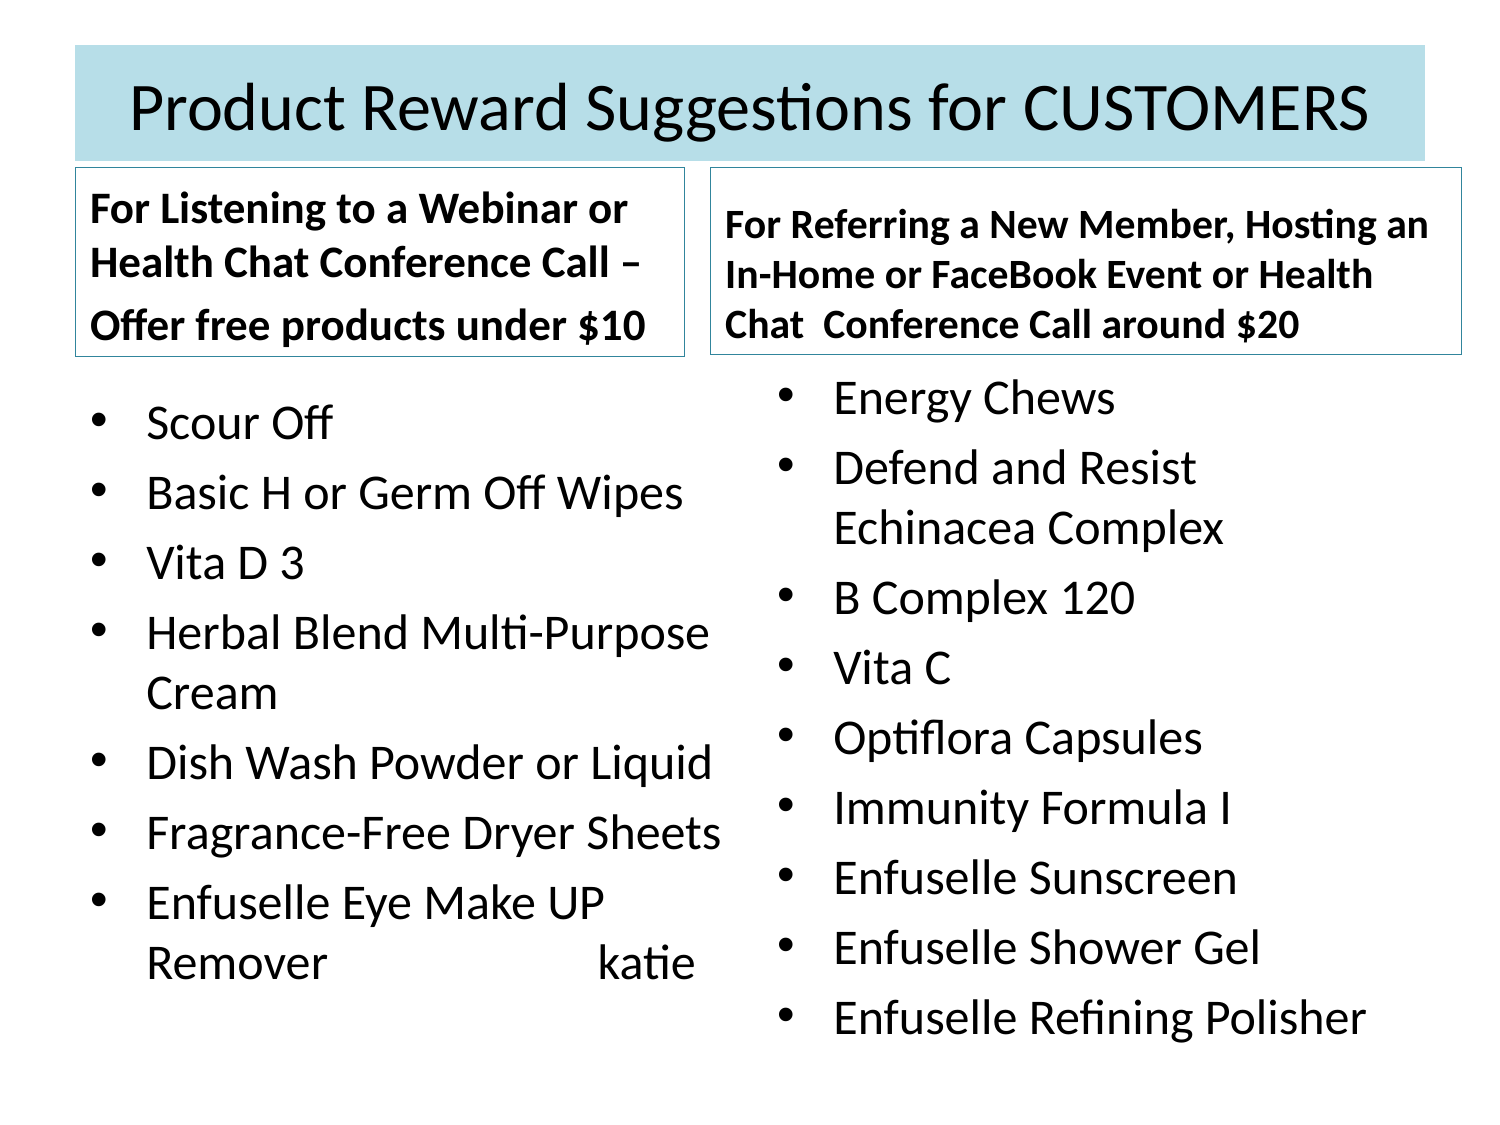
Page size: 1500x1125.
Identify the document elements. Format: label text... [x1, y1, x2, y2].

title Product Reward Suggestions for CUSTOMERS [75, 45, 1425, 161]
list Scour Off Basic H or Germ Off Wipes Vita D 3 Herbal Blend Multi-Purpose Cream Dish Wash Powder or Liquid Fragrance-Free Dryer Sheets Enfuselle Eye Make UP Remover katie [75, 381, 738, 1067]
list For Listening to a Webinar or Health Chat Conference Call – Offer free products under $10 [75, 167, 685, 357]
list For Referring a New Member, Hosting an In-Home or FaceBook Event or Health Chat Conference Call around $20 [710, 167, 1462, 355]
list Energy Chews Defend and Resist Echinacea Complex B Complex 120 Vita C Optiflora Capsules Immunity Formula I Enfuselle Sunscreen Enfuselle Shower Gel Enfuselle Refining Polisher [761, 356, 1425, 1099]
